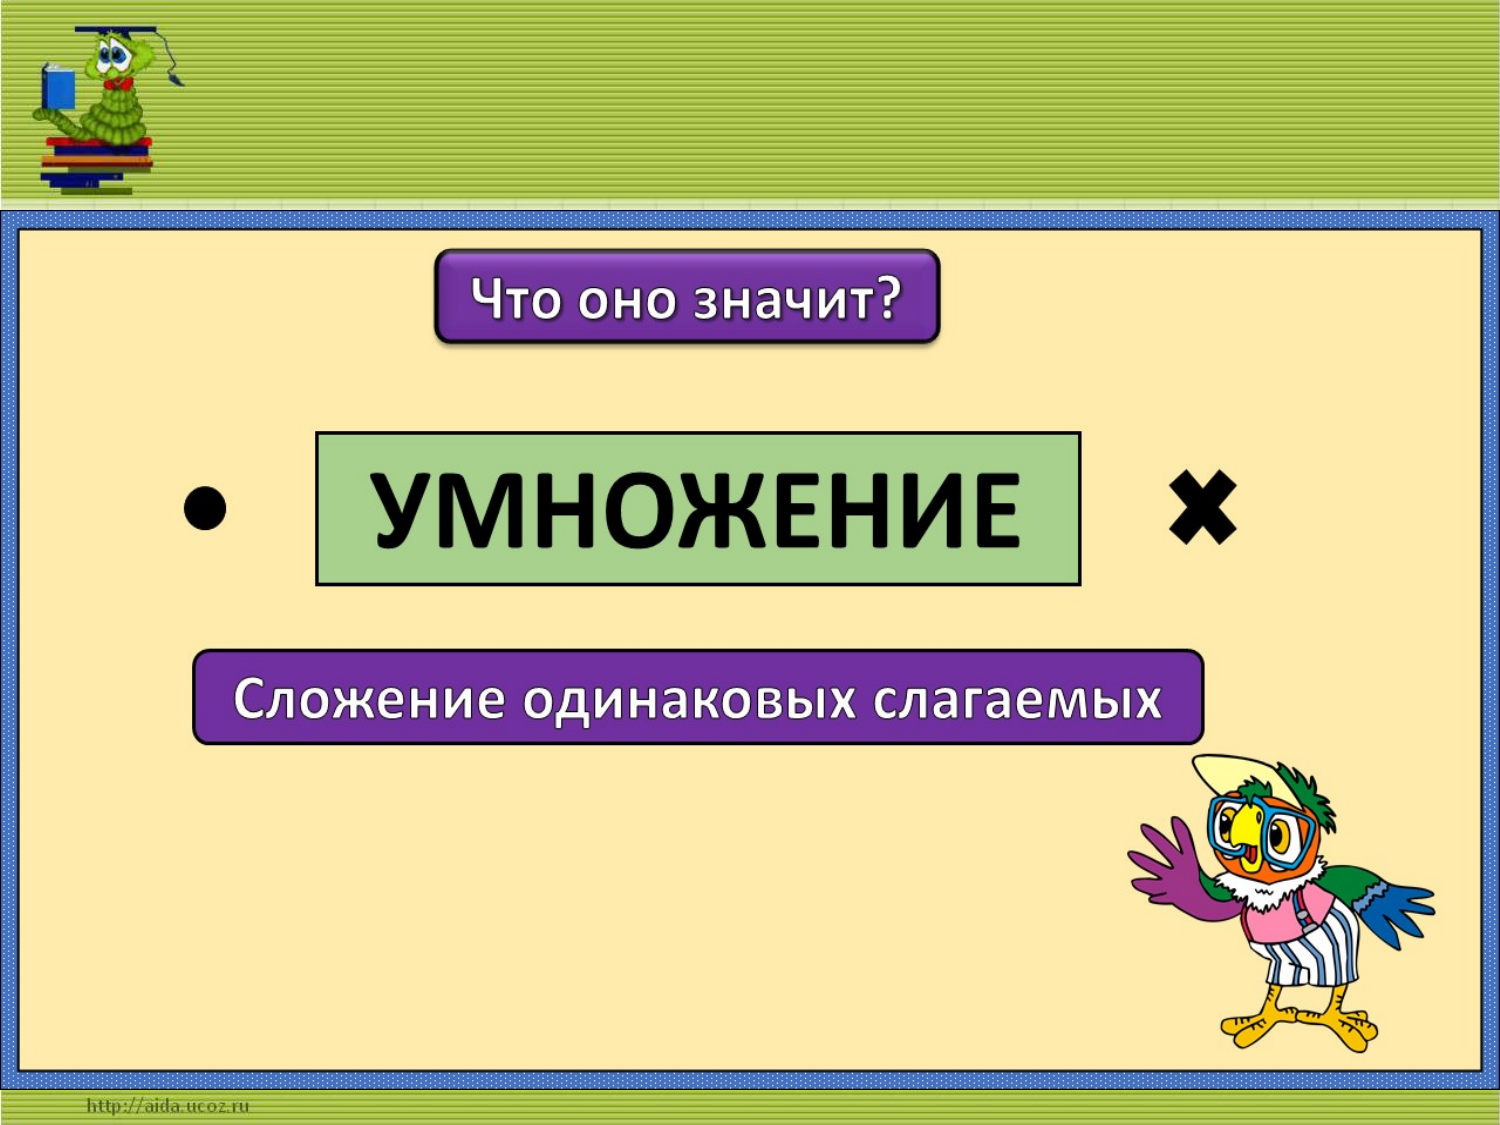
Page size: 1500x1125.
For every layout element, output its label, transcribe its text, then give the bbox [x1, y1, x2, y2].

picture [0, 0, 1500, 1125]
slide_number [75, 1098, 425, 1103]
slide_number 9 [1074, 1098, 1425, 1103]
